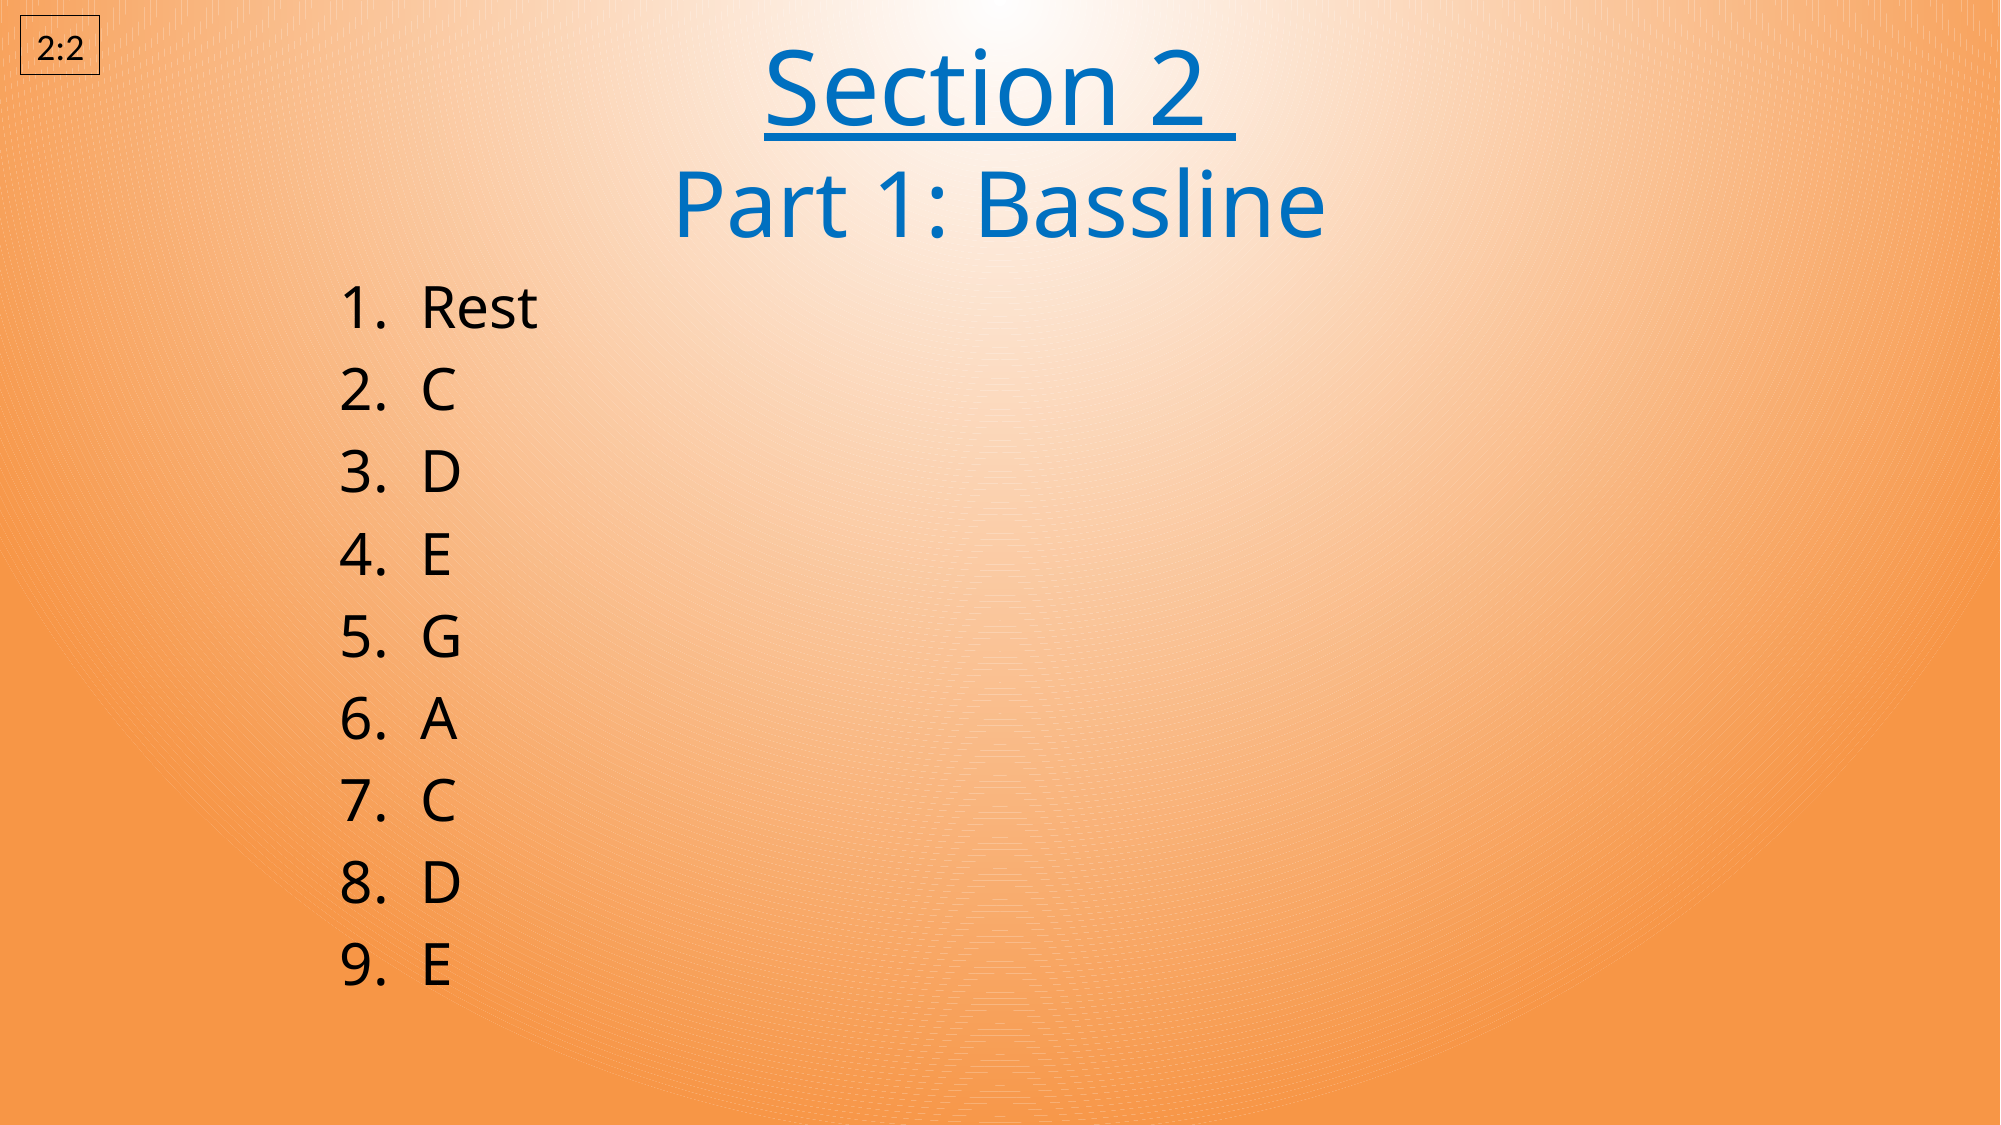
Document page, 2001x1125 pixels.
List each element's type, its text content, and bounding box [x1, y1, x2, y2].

text_box 2:2 [20, 15, 100, 75]
title Section 2 Part 1: Bassline [99, 45, 1900, 233]
list Rest C D E G A C D E [324, 262, 1000, 1005]
